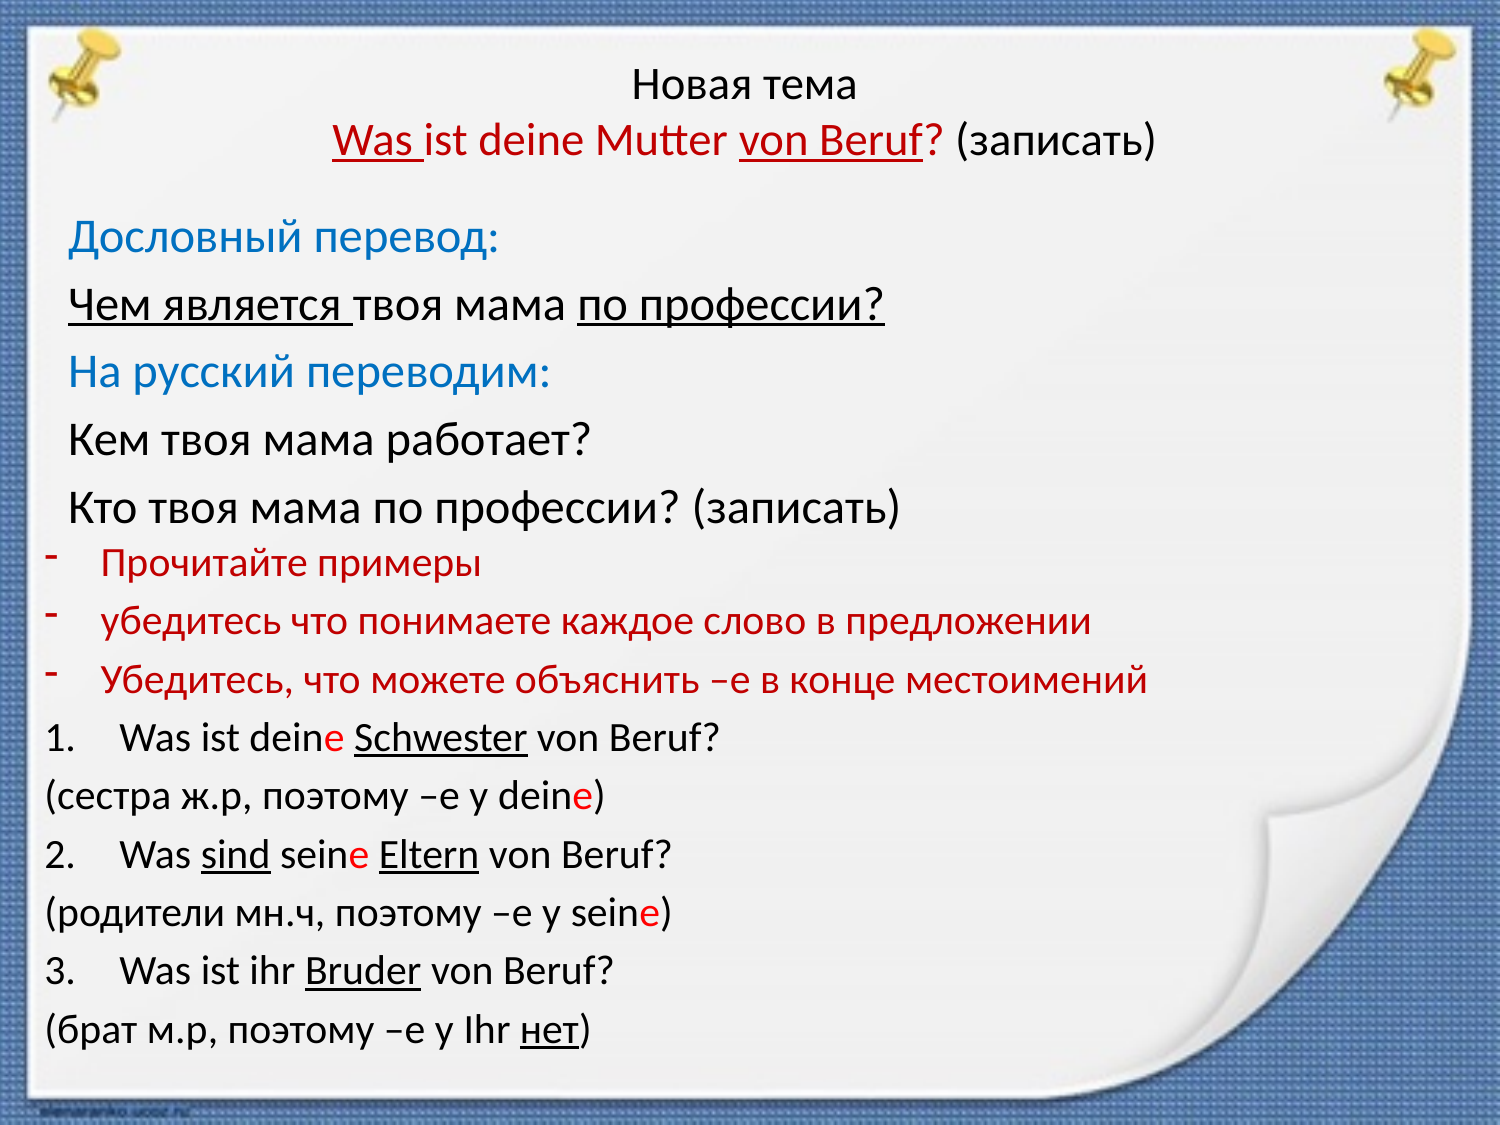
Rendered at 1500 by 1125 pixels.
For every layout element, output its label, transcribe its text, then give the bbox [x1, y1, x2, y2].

text_box Прочитайте примеры убедитесь что понимаете каждое слово в предложении Убедитесь, что можете объяснить –е в конце местоимений Was ist deine Schwester von Beruf? (сестра ж.р, поэтому –е у deine) Was sind seine Eltern von Beruf? (родители мн.ч, поэтому –е у seine) Was ist ihr Bruder von Beruf? (брат м.р, поэтому –е у Ihr нет) [29, 527, 1500, 1125]
title Новая тема Was ist deine Mutter von Beruf? (записать) [64, 45, 1425, 173]
list Дословный перевод: Чем является твоя мама по профессии? На русский переводим: Кем твоя мама работает? Кто твоя мама по профессии? (записать) [53, 196, 1319, 527]
picture [0, 0, 1500, 1125]
